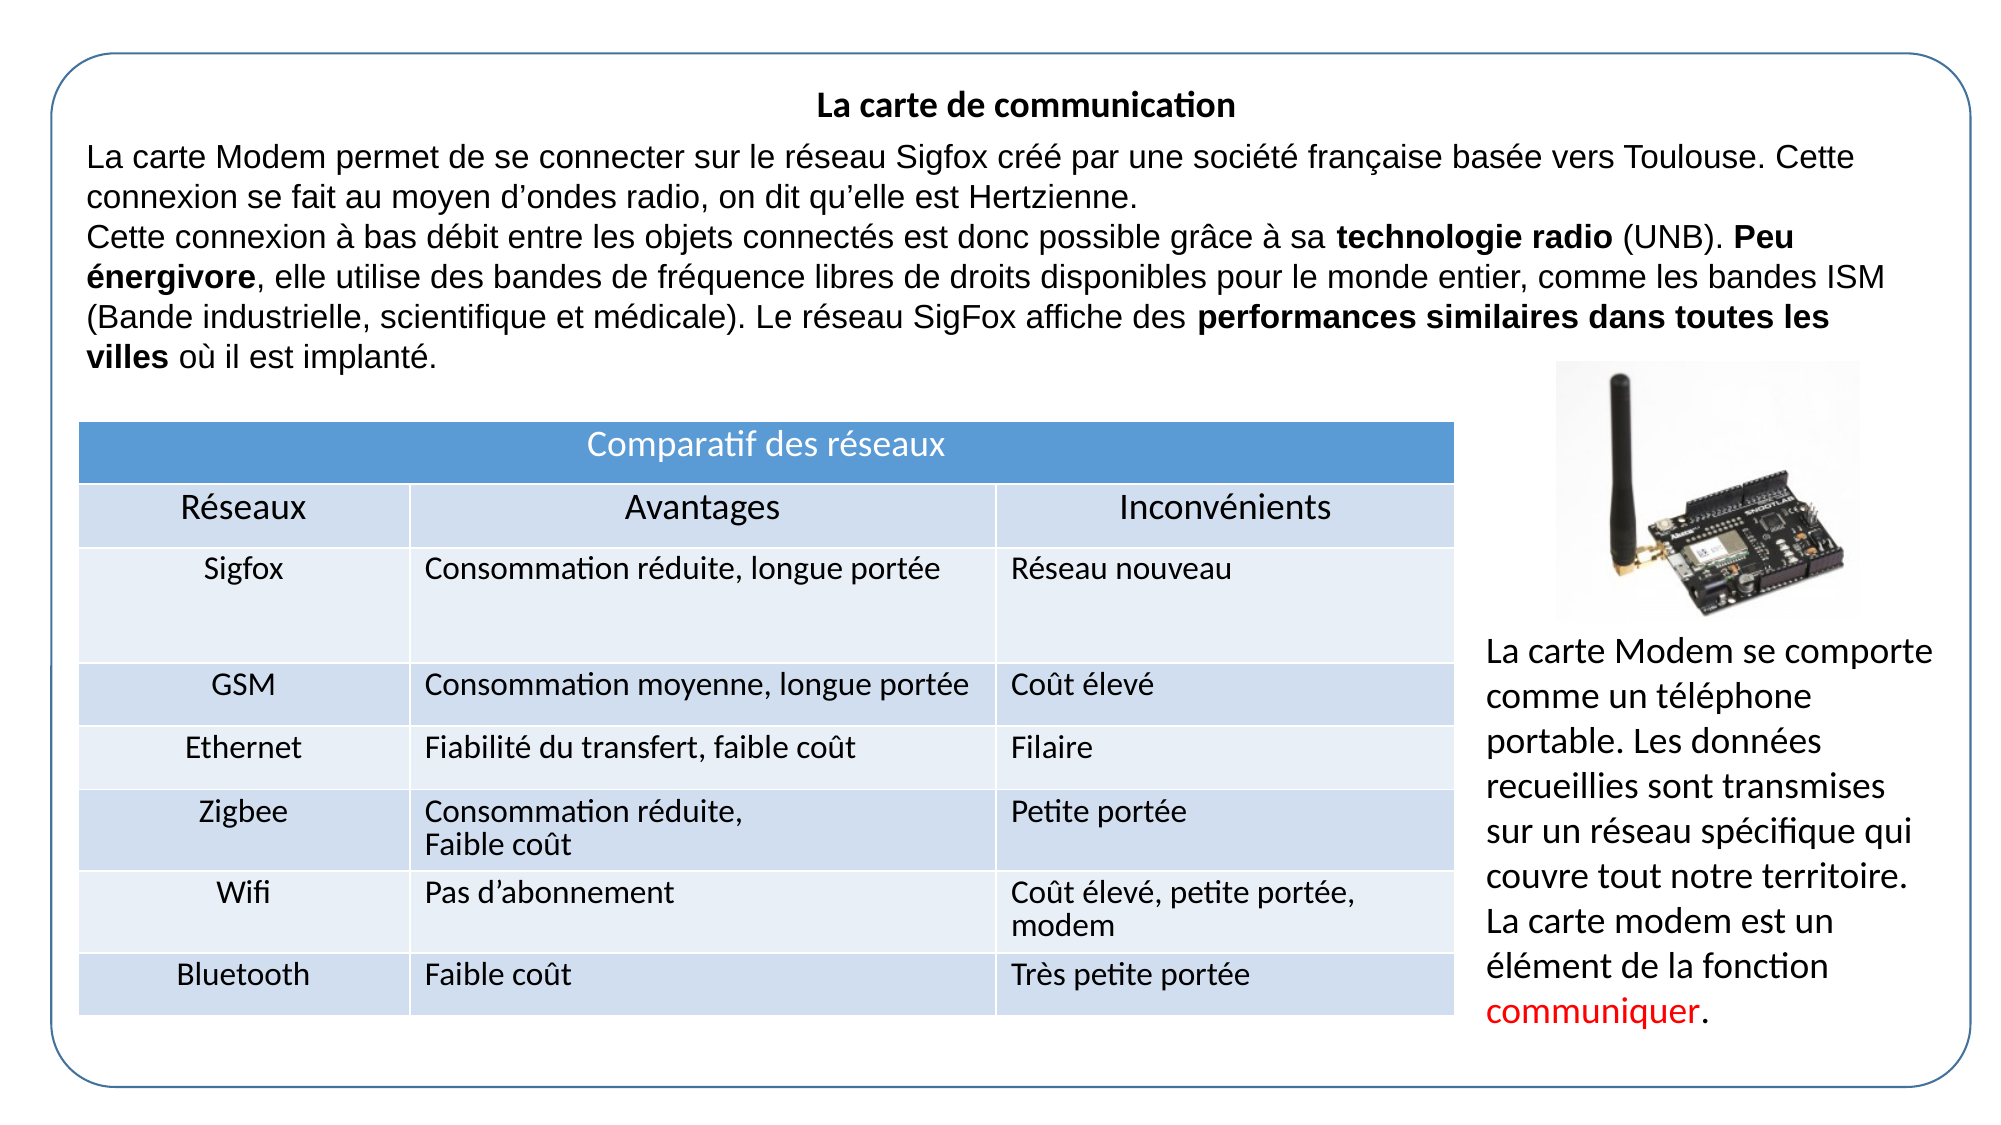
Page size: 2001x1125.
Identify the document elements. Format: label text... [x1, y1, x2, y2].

picture [1556, 361, 1860, 623]
text_box La carte de communication [649, 72, 1404, 133]
text_box [50, 52, 1972, 1089]
